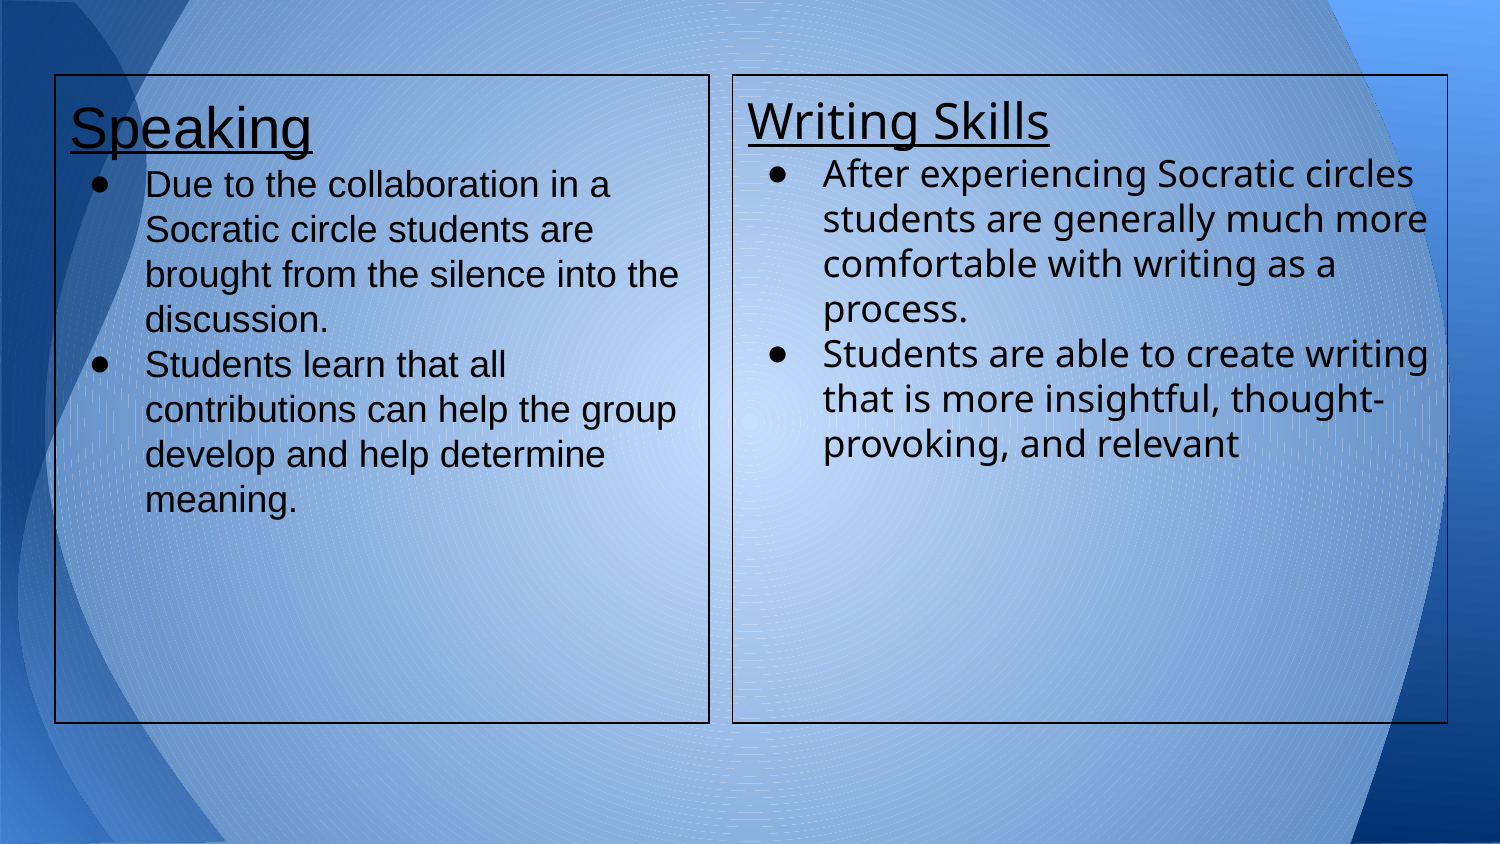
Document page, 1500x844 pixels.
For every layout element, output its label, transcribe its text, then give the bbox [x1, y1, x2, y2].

text_box Speaking Due to the collaboration in a Socratic circle students are brought from the silence into the discussion. Students learn that all contributions can help the group develop and help determine meaning. [54, 74, 709, 723]
list Writing Skills After experiencing Socratic circles students are generally much more comfortable with writing as a process. Students are able to create writing that is more insightful, thought-provoking, and relevant [732, 74, 1448, 723]
